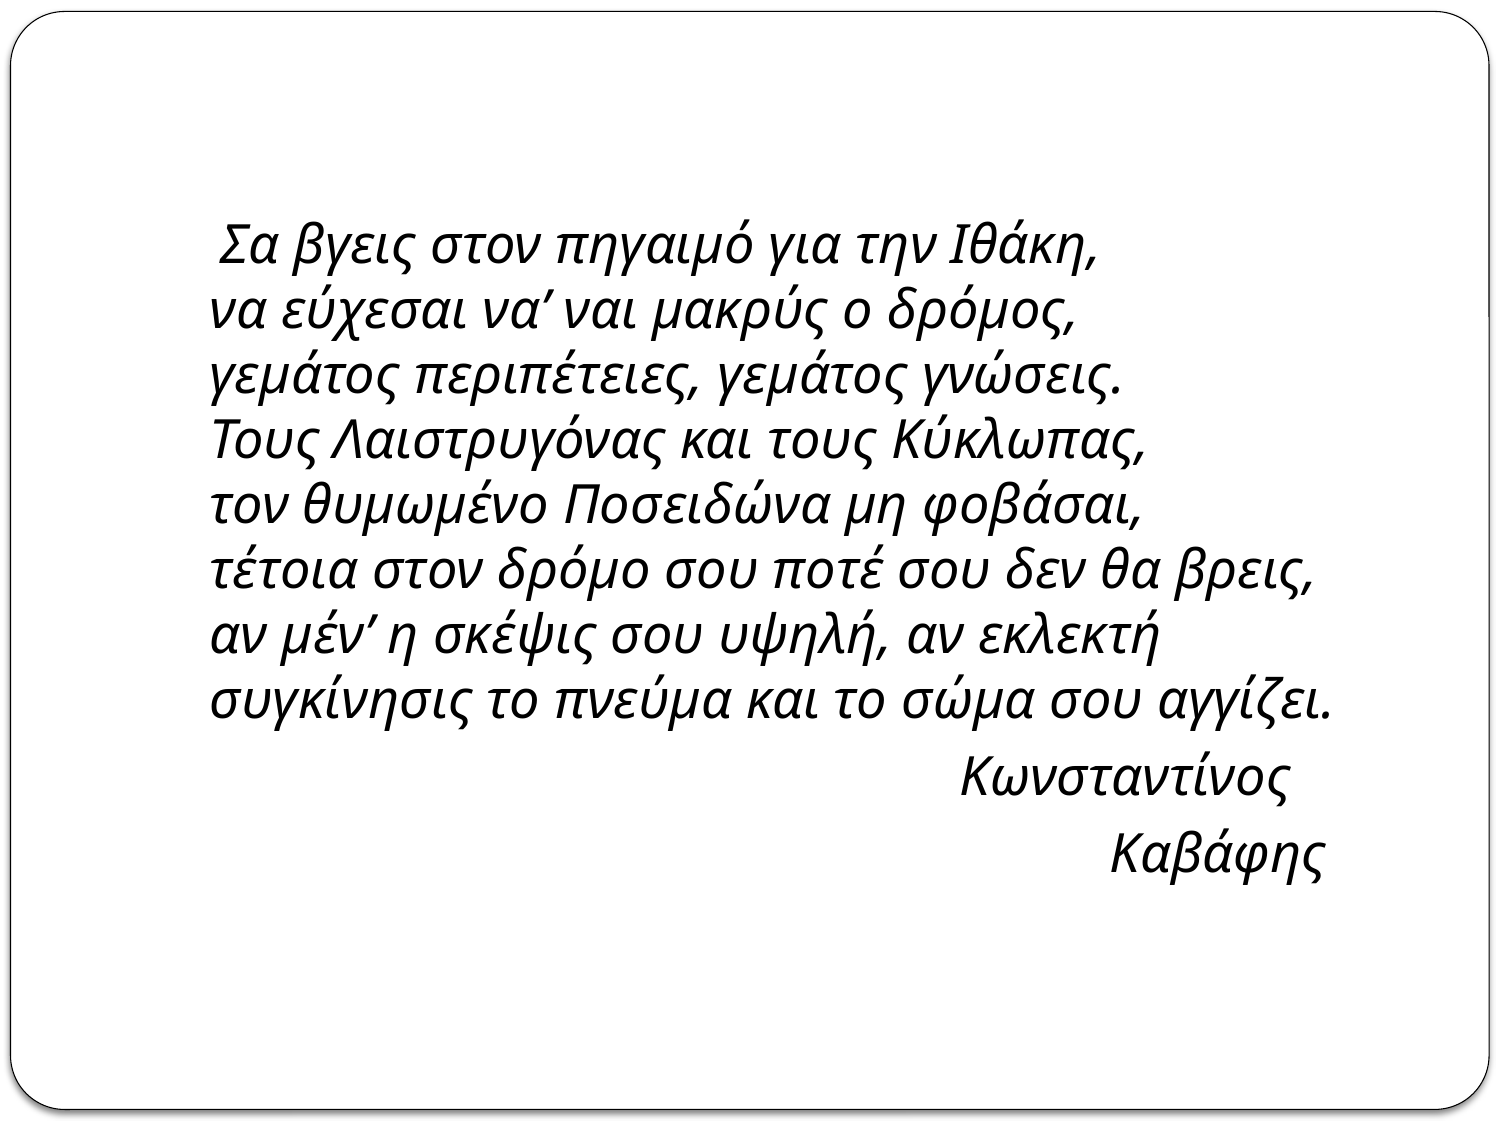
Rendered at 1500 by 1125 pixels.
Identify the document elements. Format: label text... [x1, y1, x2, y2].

list Σα βγεις στον πηγαιμό για την Ιθάκη, να εύχεσαι να’ ναι μακρύς ο δρόμος, γεμάτος περιπέτειες, γεμάτος γνώσεις. Τους Λαιστρυγόνας και τους Κύκλωπας, τον θυμωμένο Ποσειδώνα μη φοβάσαι, τέτοια στον δρόμο σου ποτέ σου δεν θα βρεις, αν μέν’ η σκέψις σου υψηλή, αν εκλεκτή συγκίνησις το πνεύμα και το σώμα σου αγγίζει. Κωνσταντίνος Καβάφης [150, 125, 1425, 988]
